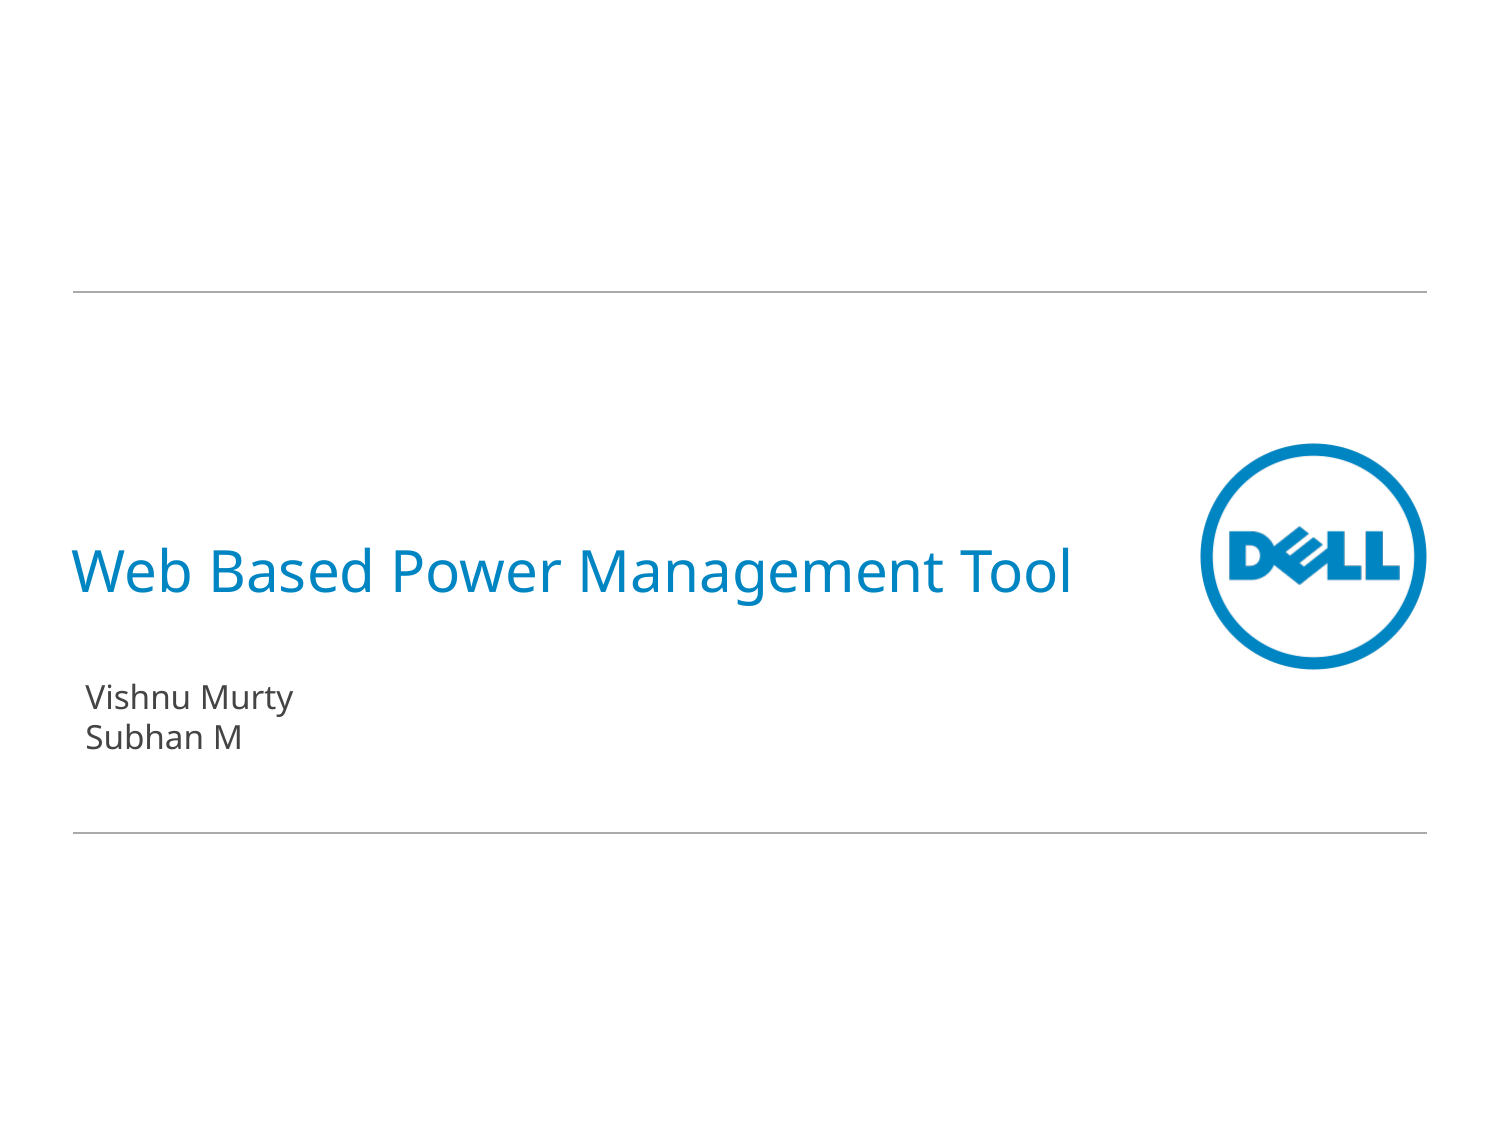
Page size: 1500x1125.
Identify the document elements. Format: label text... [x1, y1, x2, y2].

picture [1215, 456, 1414, 657]
title Web Based Power Management Tool [71, 439, 1215, 605]
picture [1191, 434, 1436, 679]
text_box Vishnu Murty Subhan M [70, 668, 809, 764]
